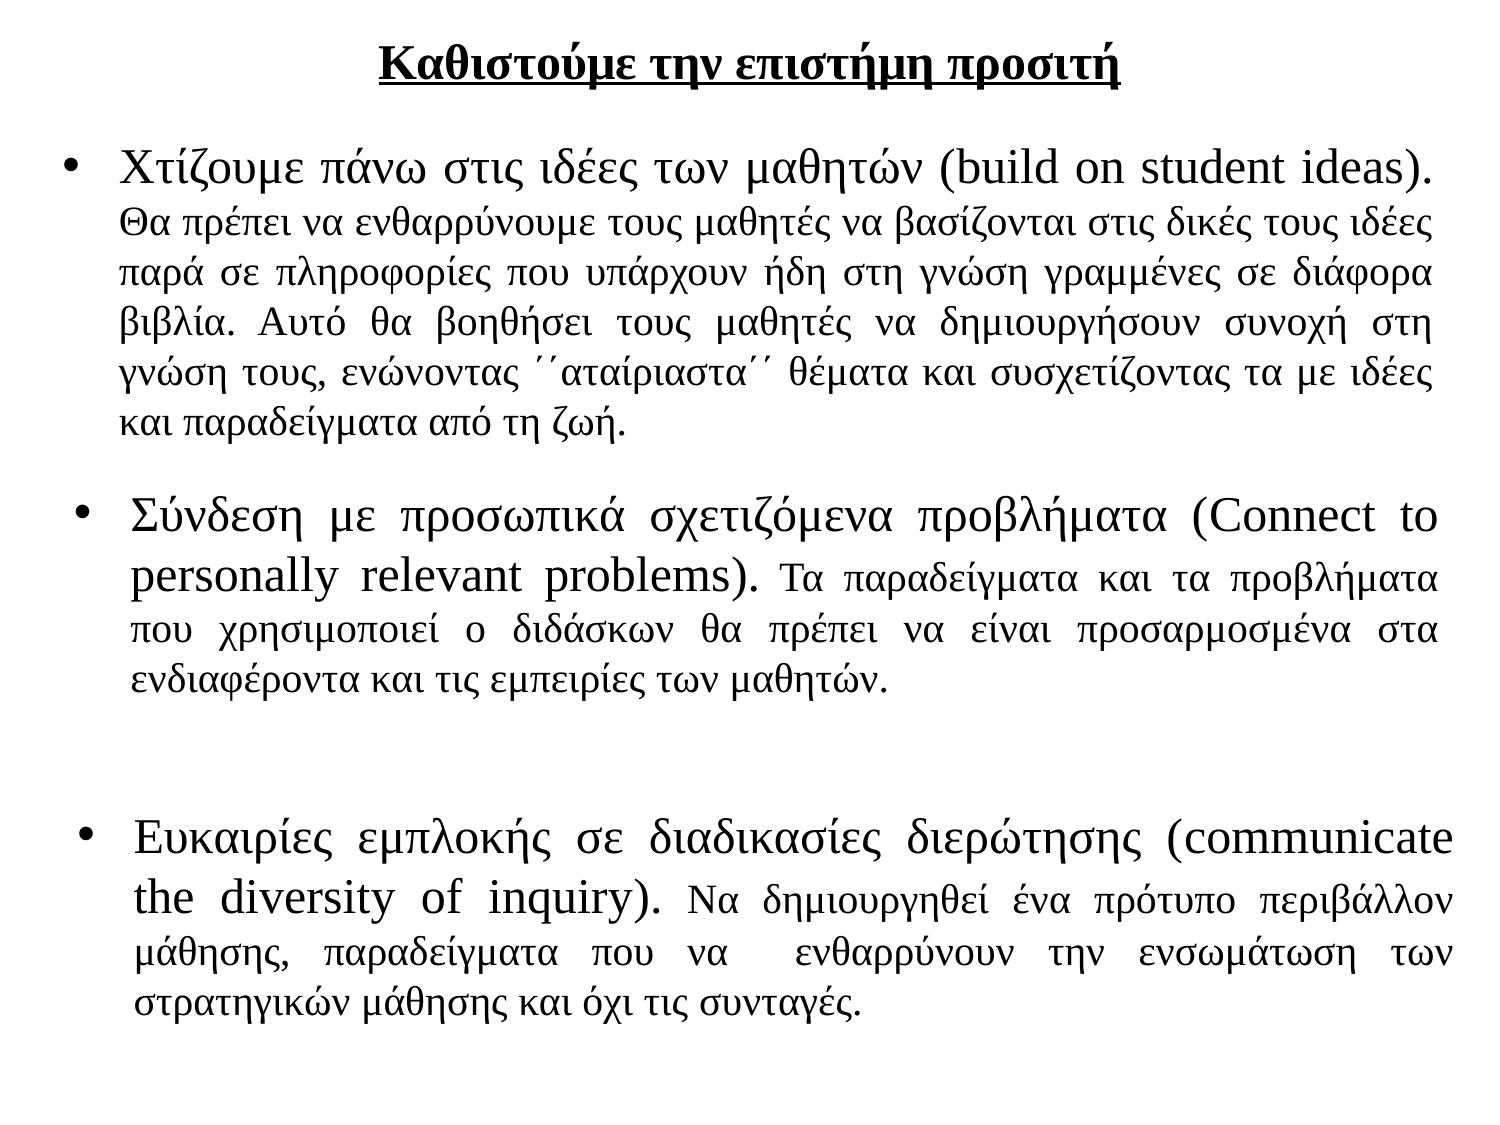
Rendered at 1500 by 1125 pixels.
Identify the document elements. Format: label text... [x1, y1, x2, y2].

text_box Σύνδεση με προσωπικά σχετιζόμενα προβλήματα (Connect to personally relevant problems). Τα παραδείγματα και τα προβλήματα που χρησιμοποιεί ο διδάσκων θα πρέπει να είναι προσαρμοσμένα στα ενδιαφέροντα και τις εμπειρίες των μαθητών. [59, 473, 1454, 769]
title Καθιστούμε την επιστήμη προσιτή [75, 0, 1425, 126]
text_box Ευκαιρίες εμπλοκής σε διαδικασίες διερώτησης (communicate the diversity of inquiry). Να δημιουργηθεί ένα πρότυπο περιβάλλον μάθησης, παραδείγματα που να ενθαρρύνουν την ενσωμάτωση των στρατηγικών μάθησης και όχι τις συνταγές. [62, 796, 1469, 1091]
text_box Χτίζουμε πάνω στις ιδέες των μαθητών (build on student ideas). Θα πρέπει να ενθαρρύνουμε τους μαθητές να βασίζονται στις δικές τους ιδέες παρά σε πληροφορίες που υπάρχουν ήδη στη γνώση γραμμένες σε διάφορα βιβλία. Αυτό θα βοηθήσει τους μαθητές να δημιουργήσουν συνοχή στη γνώση τους, ενώνοντας ΄΄αταίριαστα΄΄ θέματα και συσχετίζοντας τα με ιδέες και παραδείγματα από τη ζωή. [47, 126, 1449, 512]
